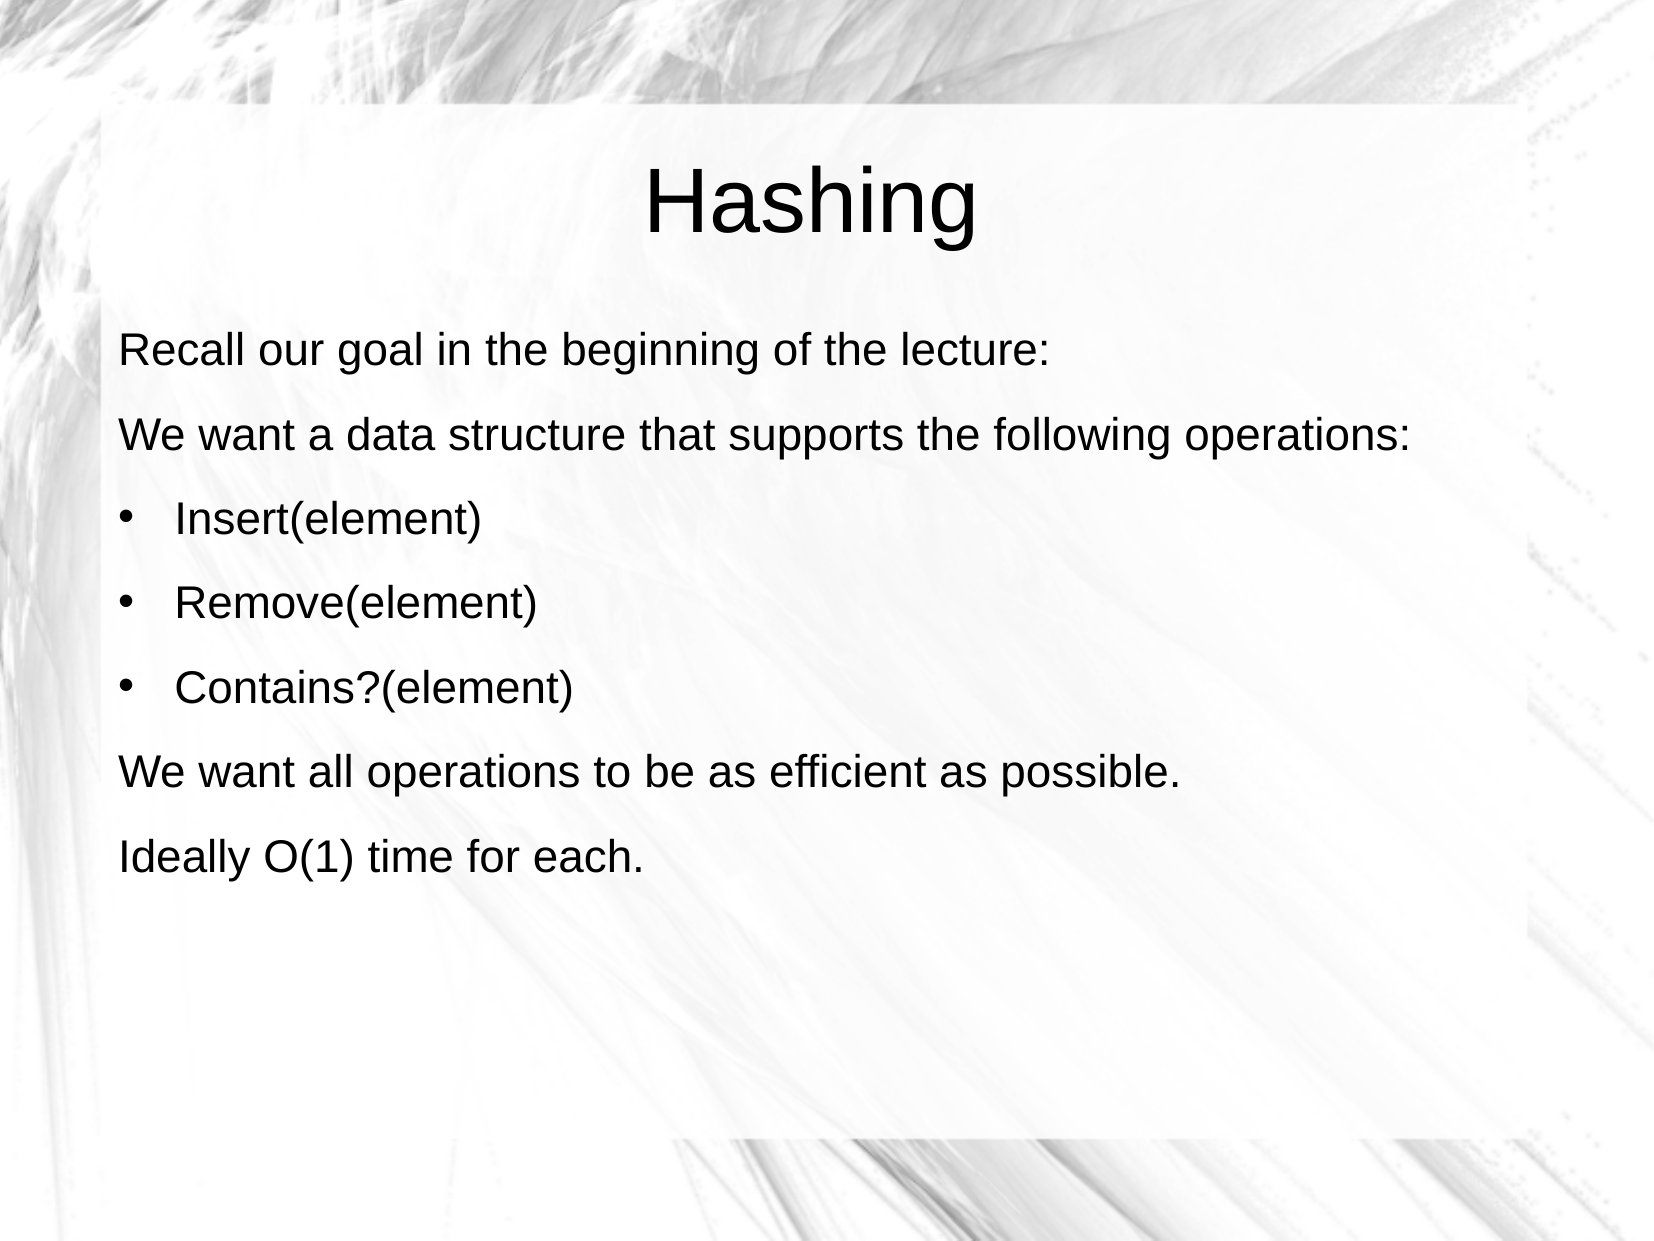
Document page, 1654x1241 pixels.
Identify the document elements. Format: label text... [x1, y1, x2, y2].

list Recall our goal in the beginning of the lecture: We want a data structure that supports the following operations: Insert(element) Remove(element) Contains?(element) We want all operations to be as efficient as possible. Ideally O(1) time for each. [118, 319, 1571, 1102]
title Hashing [118, 112, 1506, 281]
picture [0, 0, 1654, 1241]
